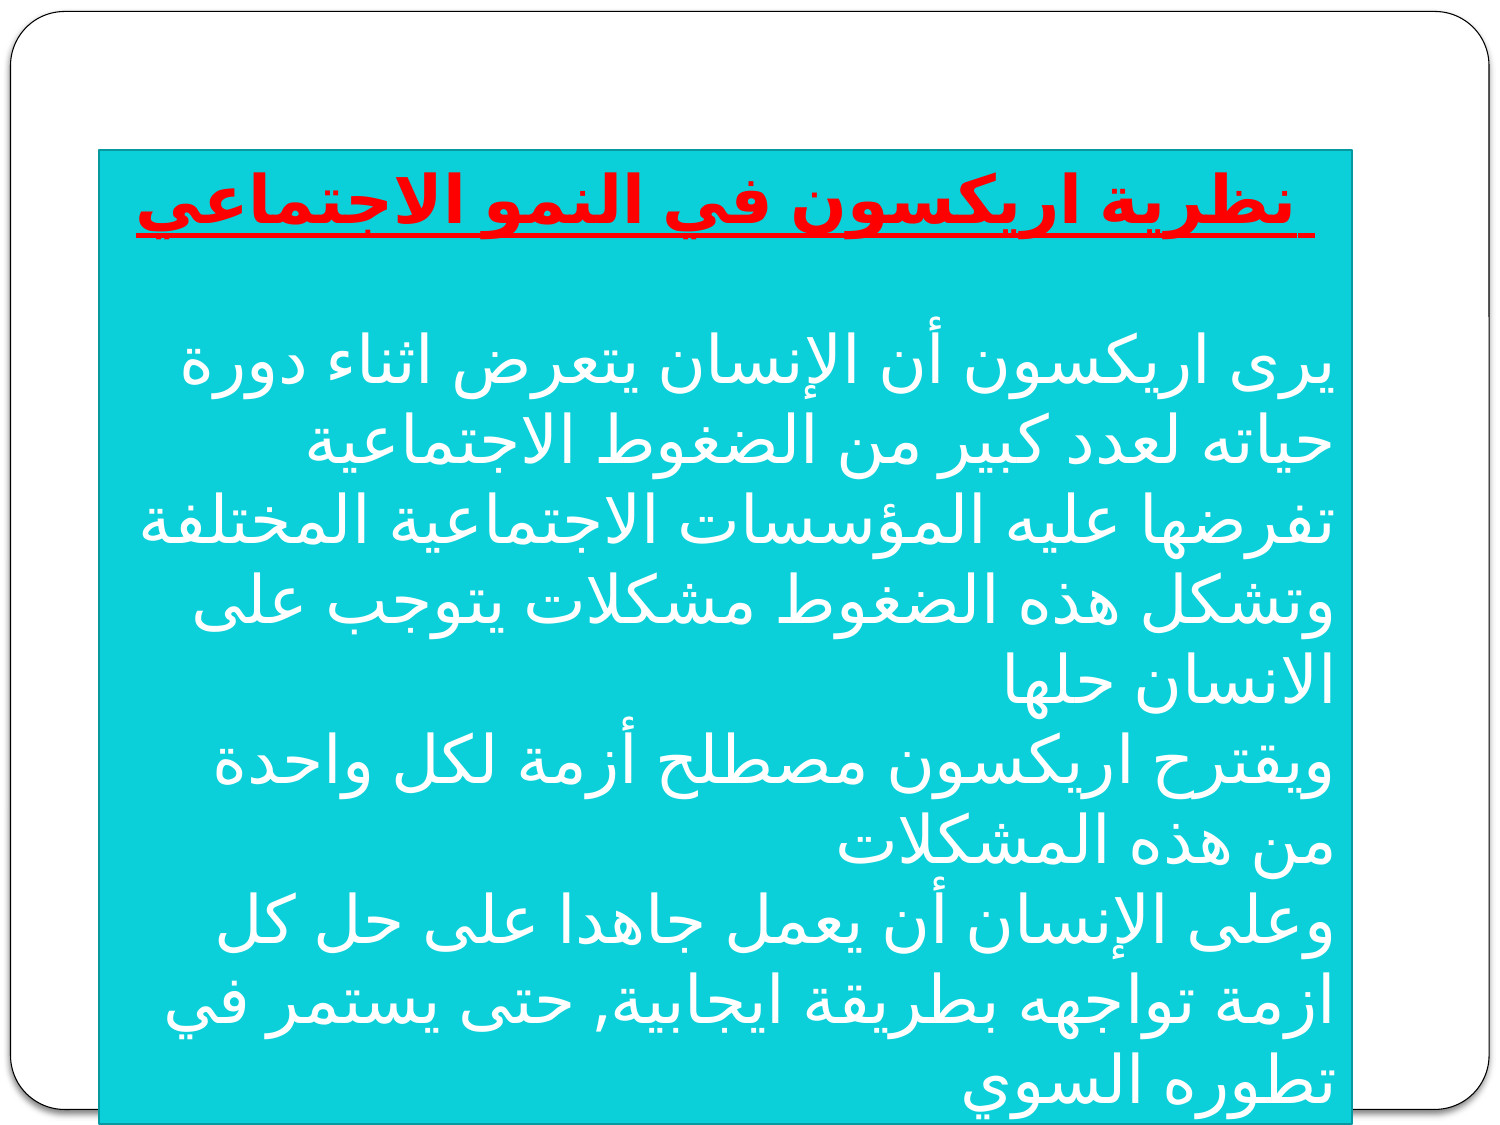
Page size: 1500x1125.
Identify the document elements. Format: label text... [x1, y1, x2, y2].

text_box نظرية اريكسون في النمو الاجتماعي يرى اريكسون أن الإنسان يتعرض اثناء دورة حياته لعدد كبير من الضغوط الاجتماعية تفرضها عليه المؤسسات الاجتماعية المختلفة وتشكل هذه الضغوط مشكلات يتوجب على الانسان حلها ويقترح اريكسون مصطلح أزمة لكل واحدة من هذه المشكلات وعلى الإنسان أن يعمل جاهدا على حل كل ازمة تواجهه بطريقة ايجابية, حتى يستمر في تطوره السوي [98, 149, 1353, 1125]
